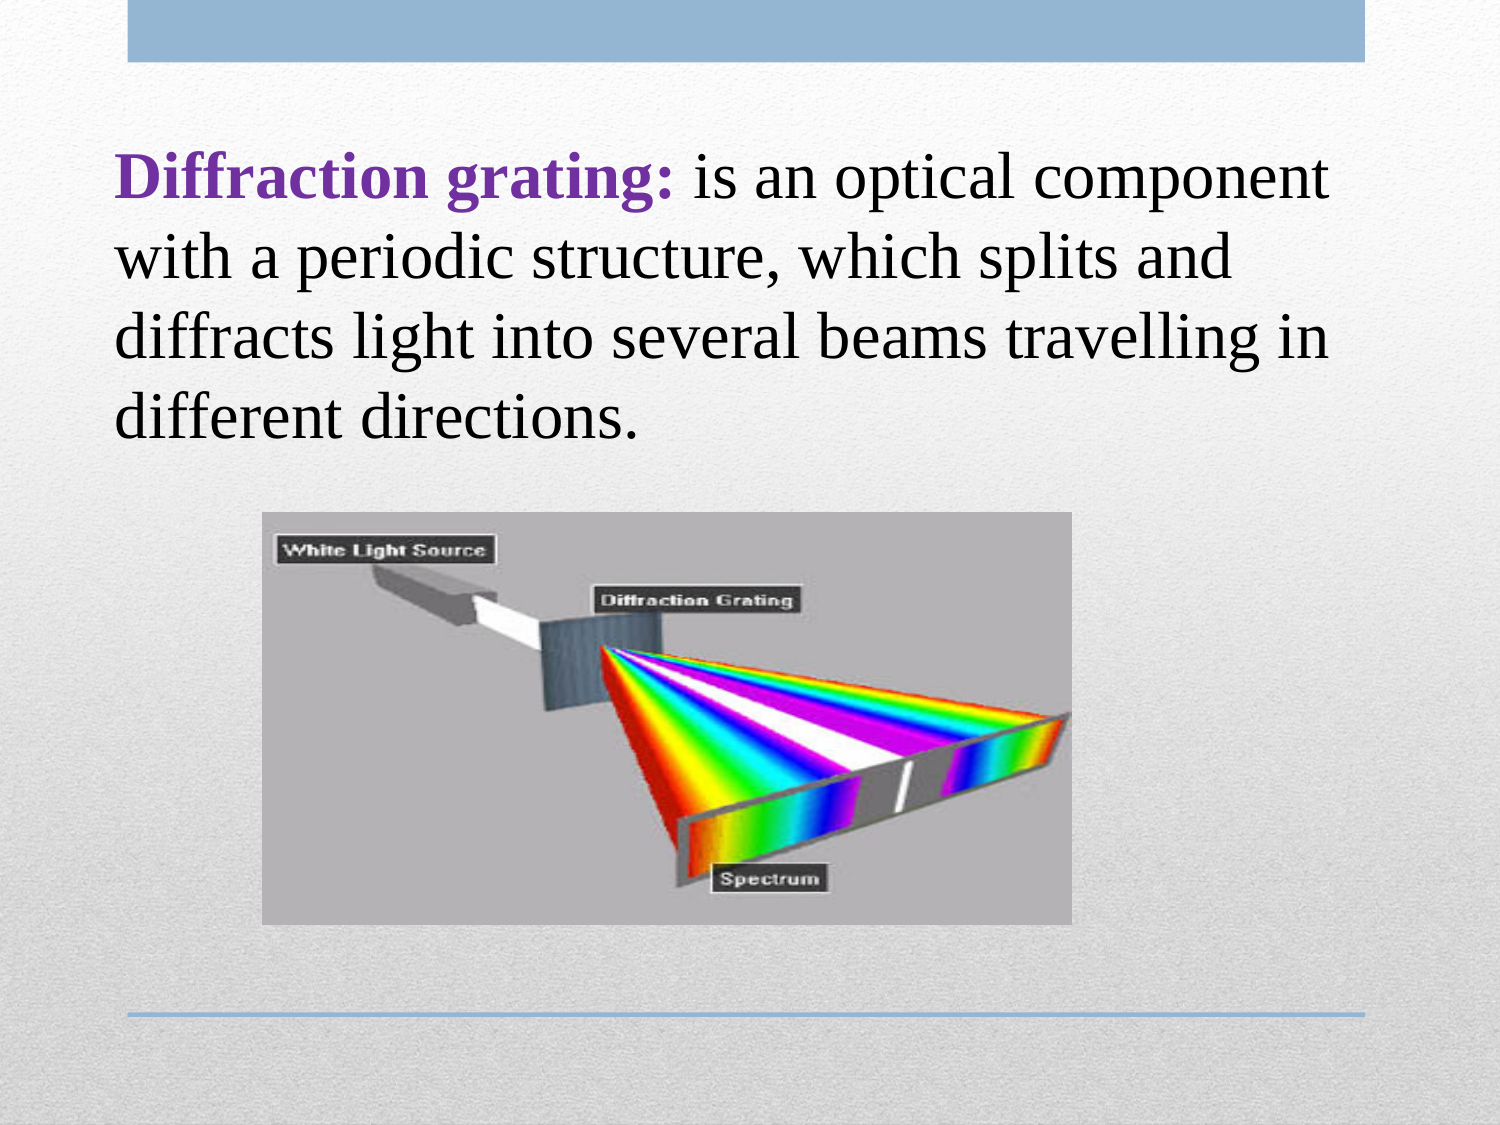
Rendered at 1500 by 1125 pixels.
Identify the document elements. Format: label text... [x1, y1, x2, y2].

text_box Diffraction grating: is an optical component with a periodic structure, which splits and diffracts light into several beams travelling in different directions. [99, 124, 1350, 620]
picture [261, 511, 1073, 926]
